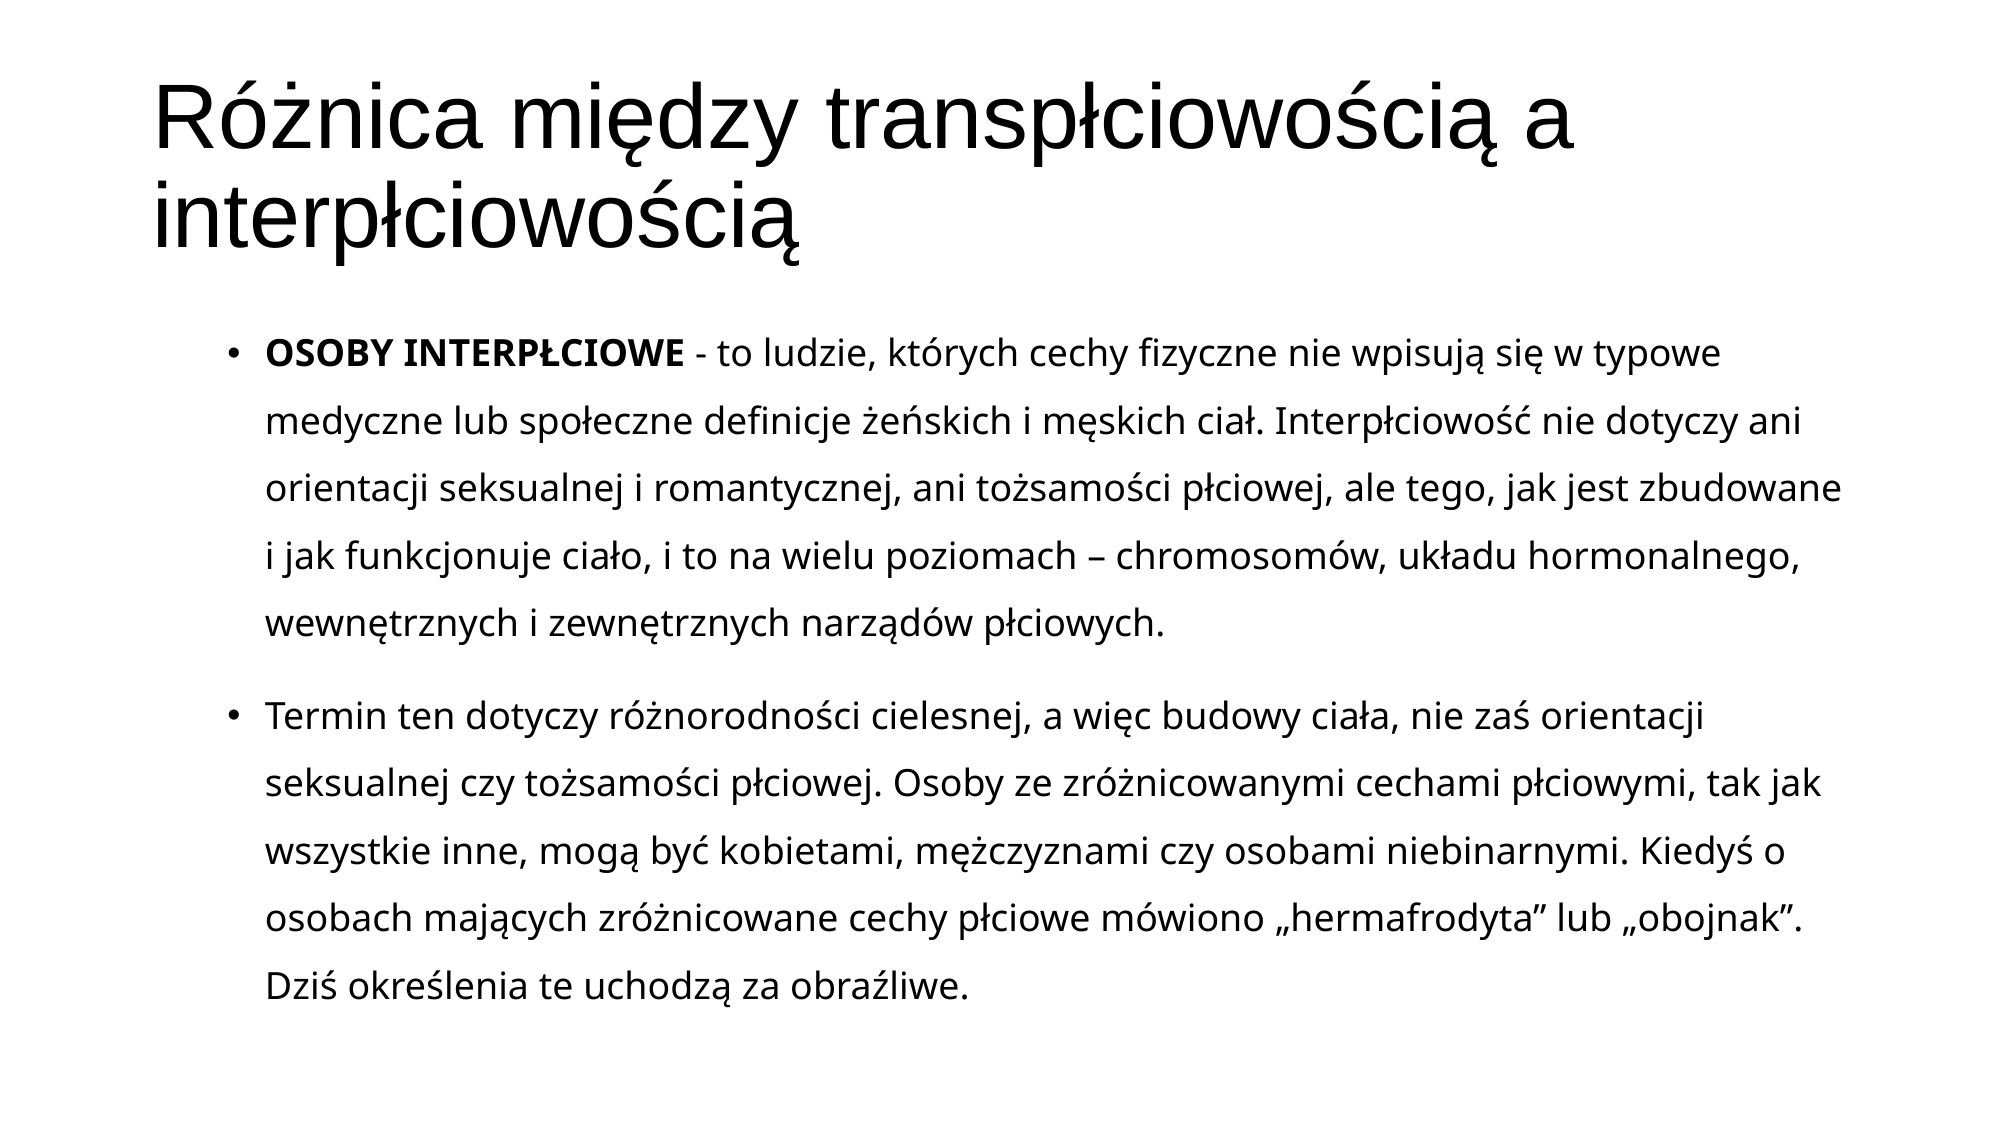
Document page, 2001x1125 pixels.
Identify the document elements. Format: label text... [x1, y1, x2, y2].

list OSOBY INTERPŁCIOWE - to ludzie, których cechy fizyczne nie wpisują się w typowe medyczne lub społeczne definicje żeńskich i męskich ciał. Interpłciowość nie dotyczy ani orientacji seksualnej i romantycznej, ani tożsamości płciowej, ale tego, jak jest zbudowane i jak funkcjonuje ciało, i to na wielu poziomach – chromosomów, układu hormonalnego, wewnętrznych i zewnętrznych narządów płciowych. Termin ten dotyczy różnorodności cielesnej, a więc budowy ciała, nie zaś orientacji seksualnej czy tożsamości płciowej. Osoby ze zróżnicowanymi cechami płciowymi, tak jak wszystkie inne, mogą być kobietami, mężczyznami czy osobami niebinarnymi. Kiedyś o osobach mających zróżnicowane cechy płciowe mówiono „hermafrodyta” lub „obojnak”. Dziś określenia te uchodzą za obraźliwe. [137, 299, 1863, 1014]
title Różnica między transpłciowością a interpłciowością [137, 59, 1863, 278]
